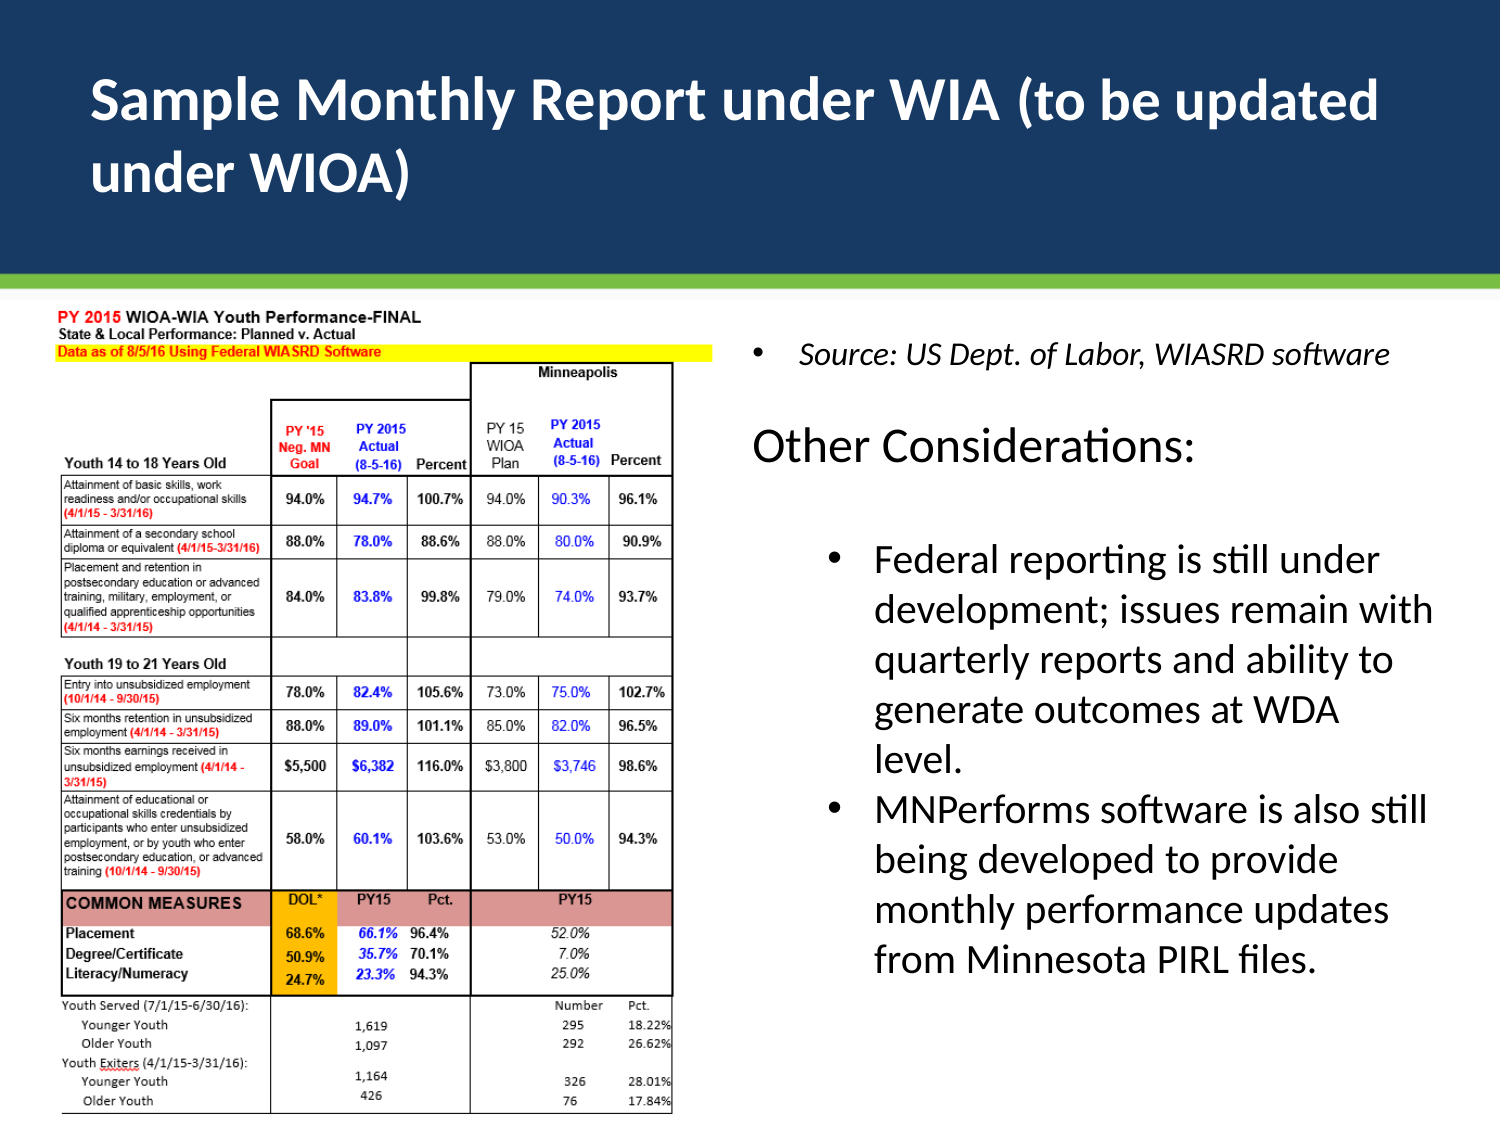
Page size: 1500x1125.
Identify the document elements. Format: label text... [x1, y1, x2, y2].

title Sample Monthly Report under WIA (to be updated under WIOA) [75, 50, 1425, 213]
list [12, 299, 713, 1120]
picture [0, 0, 1500, 300]
text_box Source: US Dept. of Labor, WIASRD software Other Considerations: Federal reporting is still under development; issues remain with quarterly reports and ability to generate outcomes at WDA level. MNPerforms software is also still being developed to provide monthly performance updates from Minnesota PIRL files. [737, 324, 1450, 990]
